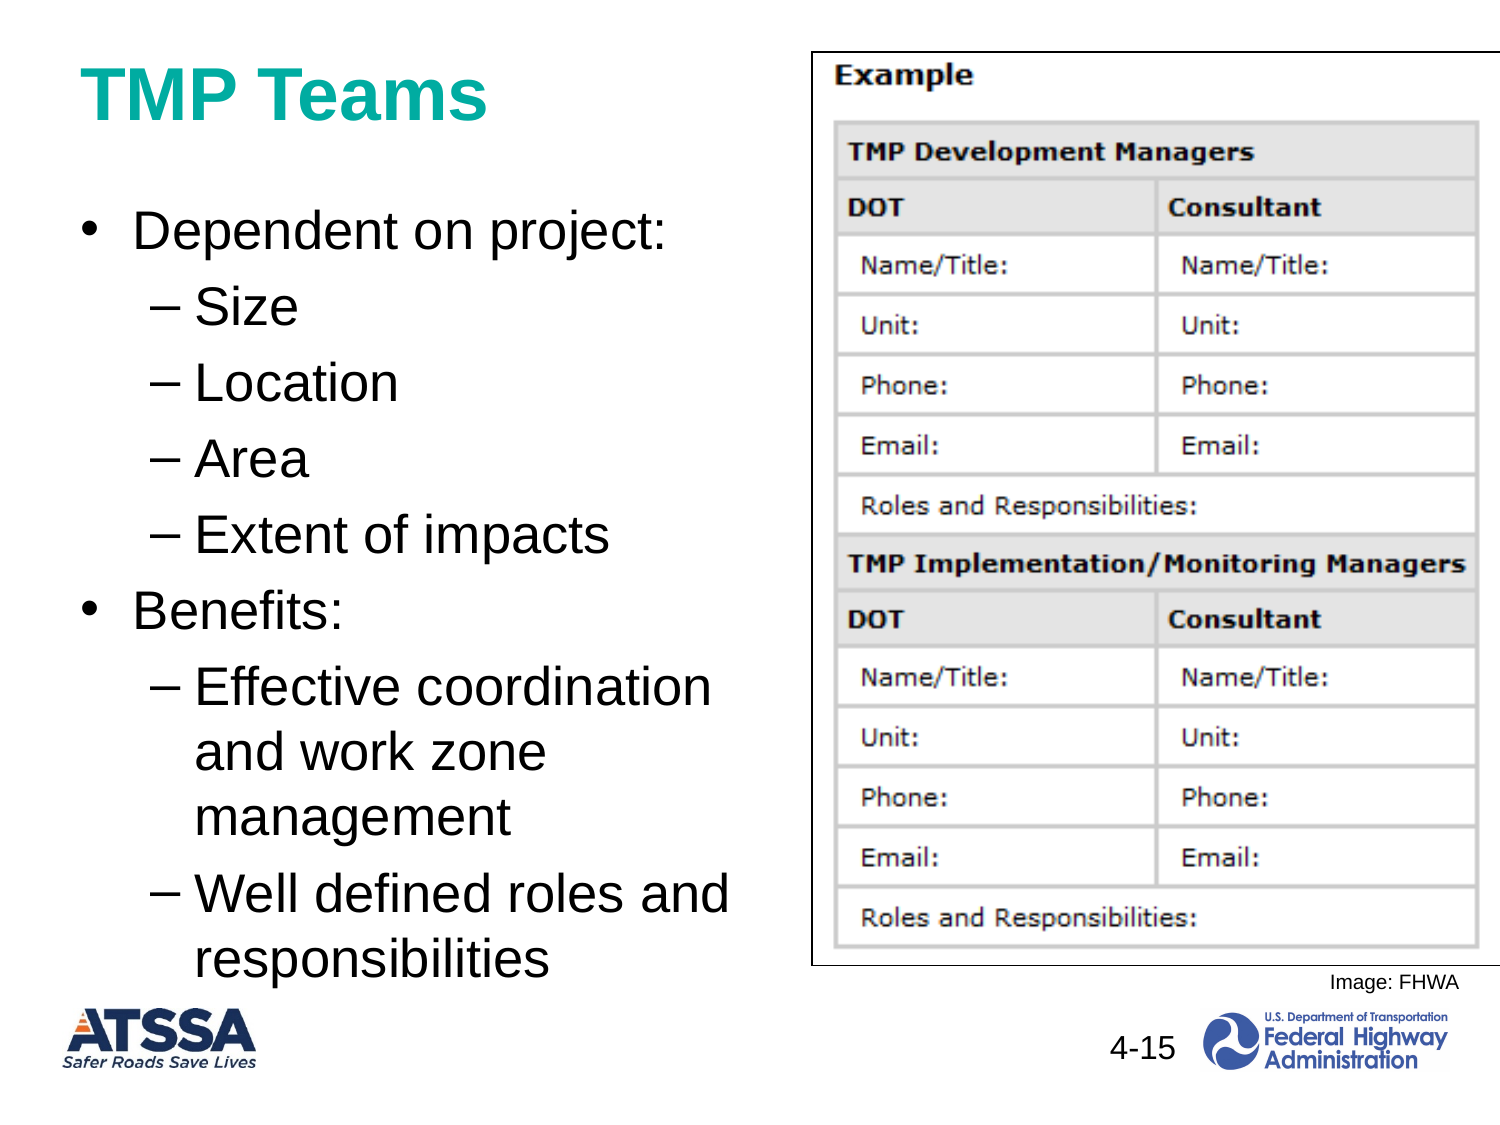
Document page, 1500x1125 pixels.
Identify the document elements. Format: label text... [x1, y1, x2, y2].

title TMP Teams [64, 35, 1415, 145]
picture [1200, 1008, 1450, 1072]
list Dependent on project: Size Location Area Extent of impacts Benefits: Effective coordination and work zone management Well defined roles and responsibilities [64, 187, 781, 1000]
text_box Image: FHWA [1314, 973, 1500, 1002]
picture [62, 1008, 256, 1068]
picture [812, 52, 1500, 965]
